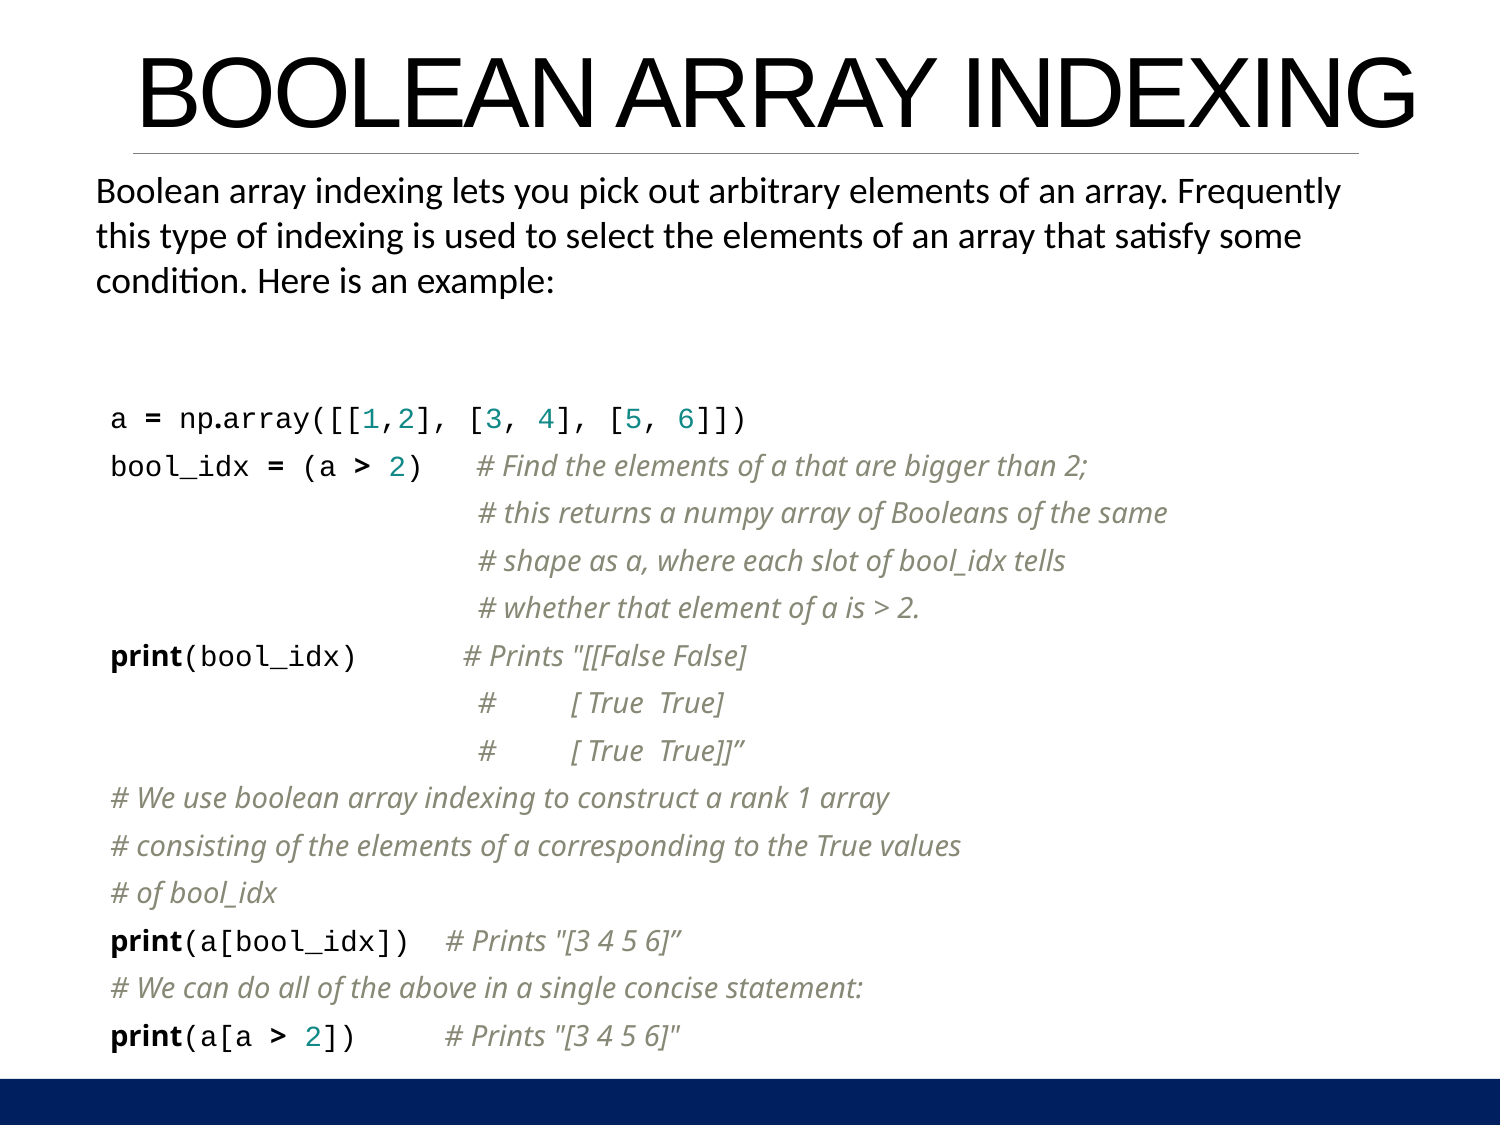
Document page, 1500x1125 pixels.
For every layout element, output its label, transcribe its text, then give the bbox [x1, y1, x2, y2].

text_box a = np.array([[1,2], [3, 4], [5, 6]]) bool_idx = (a > 2) # Find the elements of a that are bigger than 2; # this returns a numpy array of Booleans of the same # shape as a, where each slot of bool_idx tells # whether that element of a is > 2. print(bool_idx) # Prints "[[False False] # [ True True] # [ True True]]” # We use boolean array indexing to construct a rank 1 array # consisting of the elements of a corresponding to the True values # of bool_idx print(a[bool_idx]) # Prints "[3 4 5 6]” # We can do all of the above in a single concise statement: print(a[a > 2]) # Prints "[3 4 5 6]" [107, 374, 1475, 1052]
title BOOLEAN ARRAY INDEXING [132, 24, 1450, 215]
text_box Boolean array indexing lets you pick out arbitrary elements of an array. Frequently this type of indexing is used to select the elements of an array that satisfy some condition. Here is an example: [81, 158, 1361, 308]
